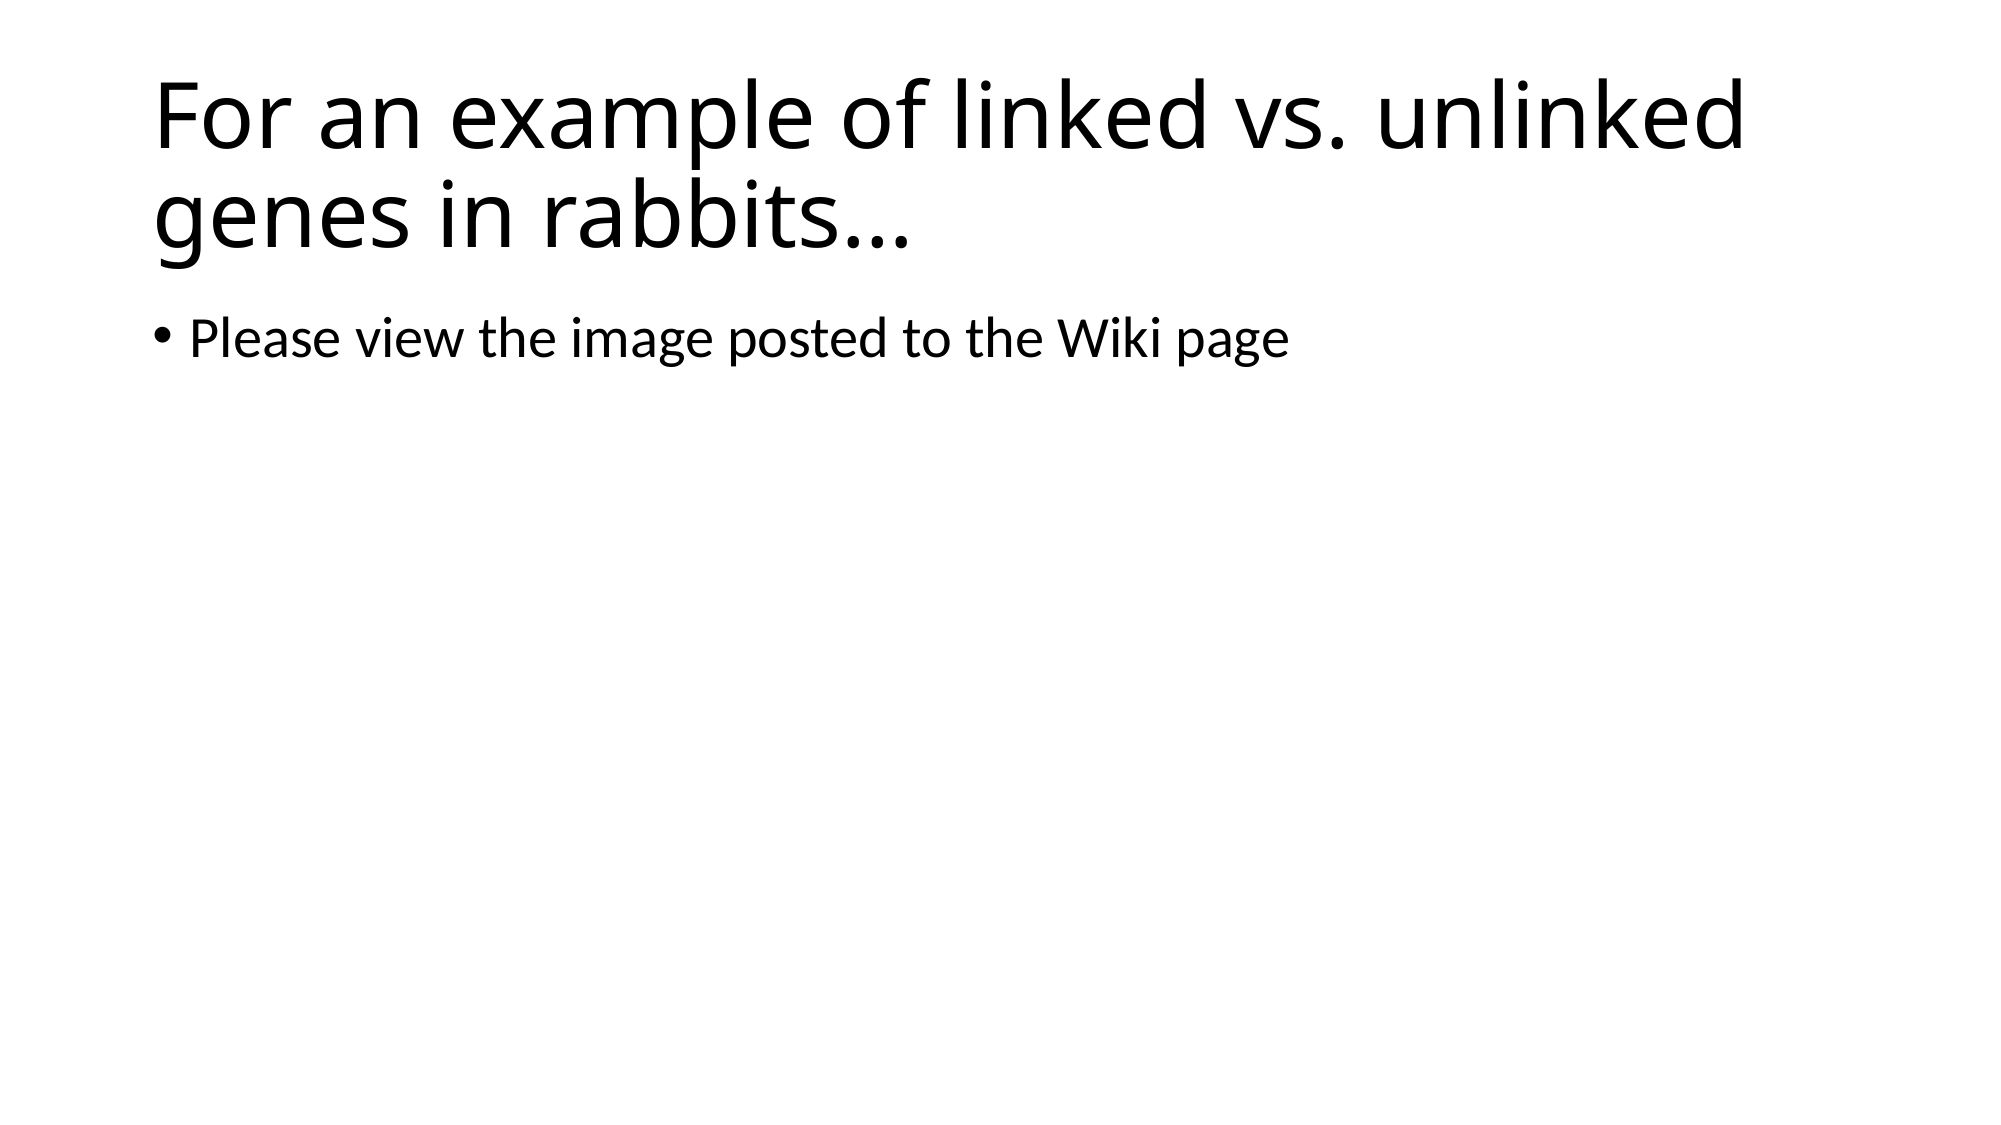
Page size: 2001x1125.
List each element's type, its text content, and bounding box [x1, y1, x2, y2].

title For an example of linked vs. unlinked genes in rabbits… [137, 59, 1863, 278]
list Please view the image posted to the Wiki page [137, 299, 1863, 1014]
